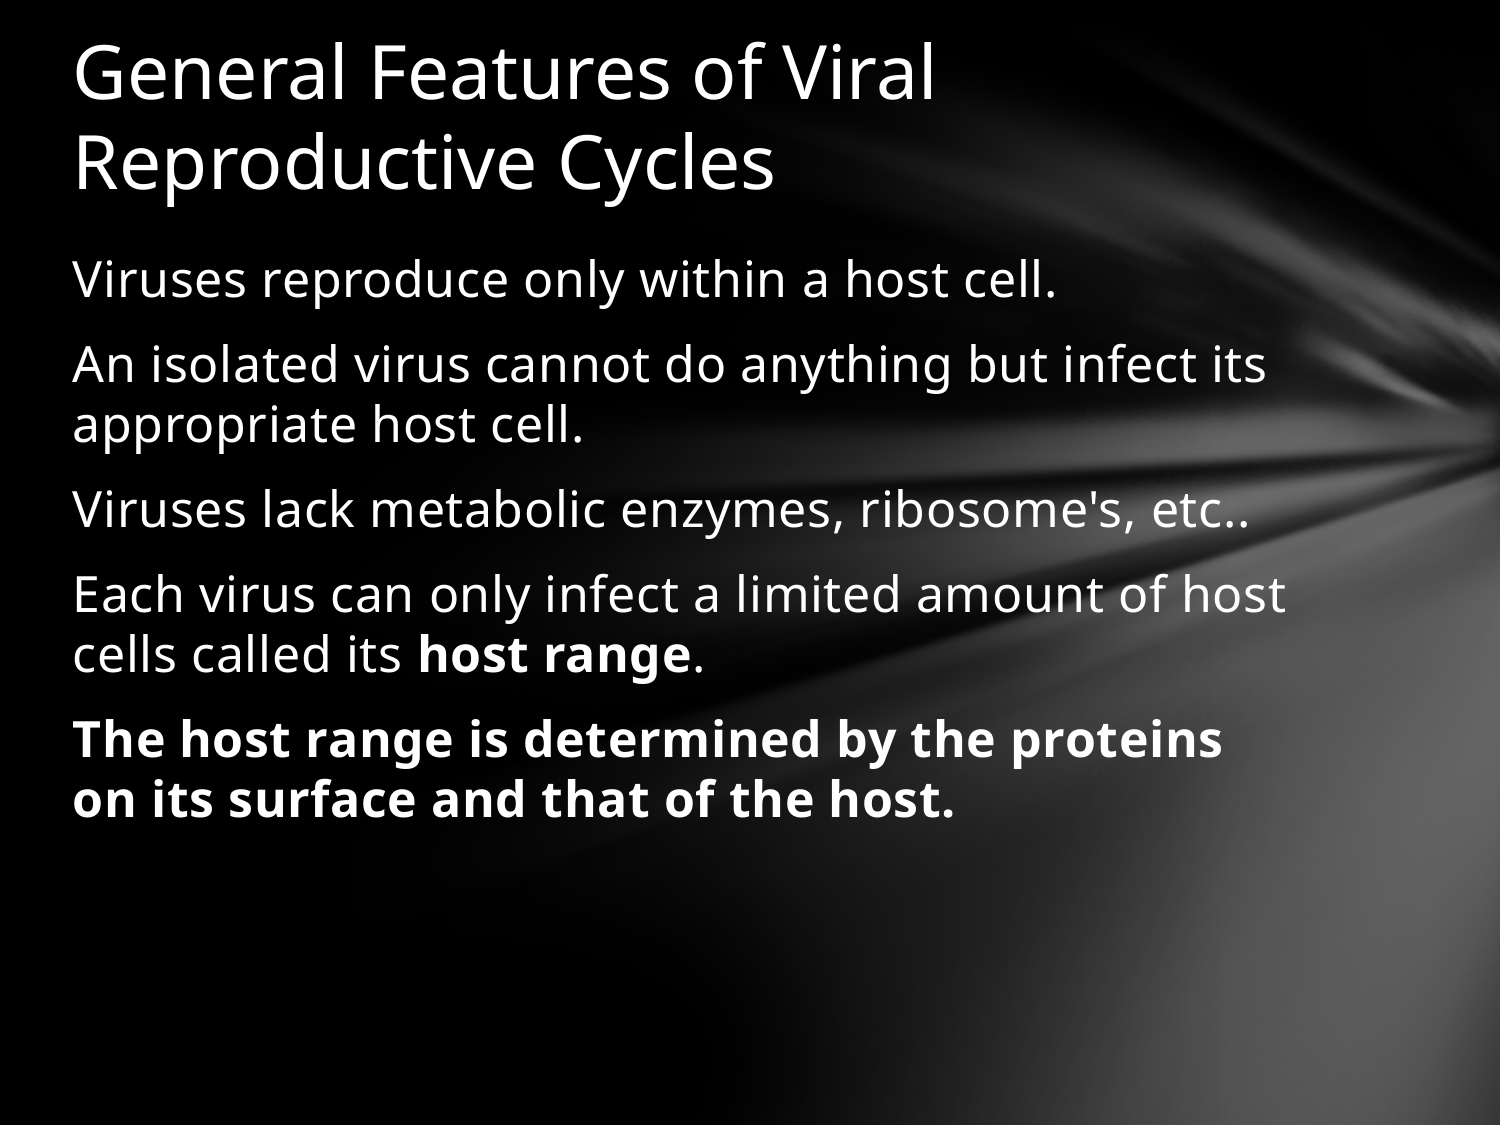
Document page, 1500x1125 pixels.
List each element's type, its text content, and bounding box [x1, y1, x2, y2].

list Viruses reproduce only within a host cell. An isolated virus cannot do anything but infect its appropriate host cell. Viruses lack metabolic enzymes, ribosome's, etc.. Each virus can only infect a limited amount of host cells called its host range. The host range is determined by the proteins on its surface and that of the host. [57, 239, 1318, 1015]
title General Features of Viral Reproductive Cycles [57, 37, 1318, 213]
